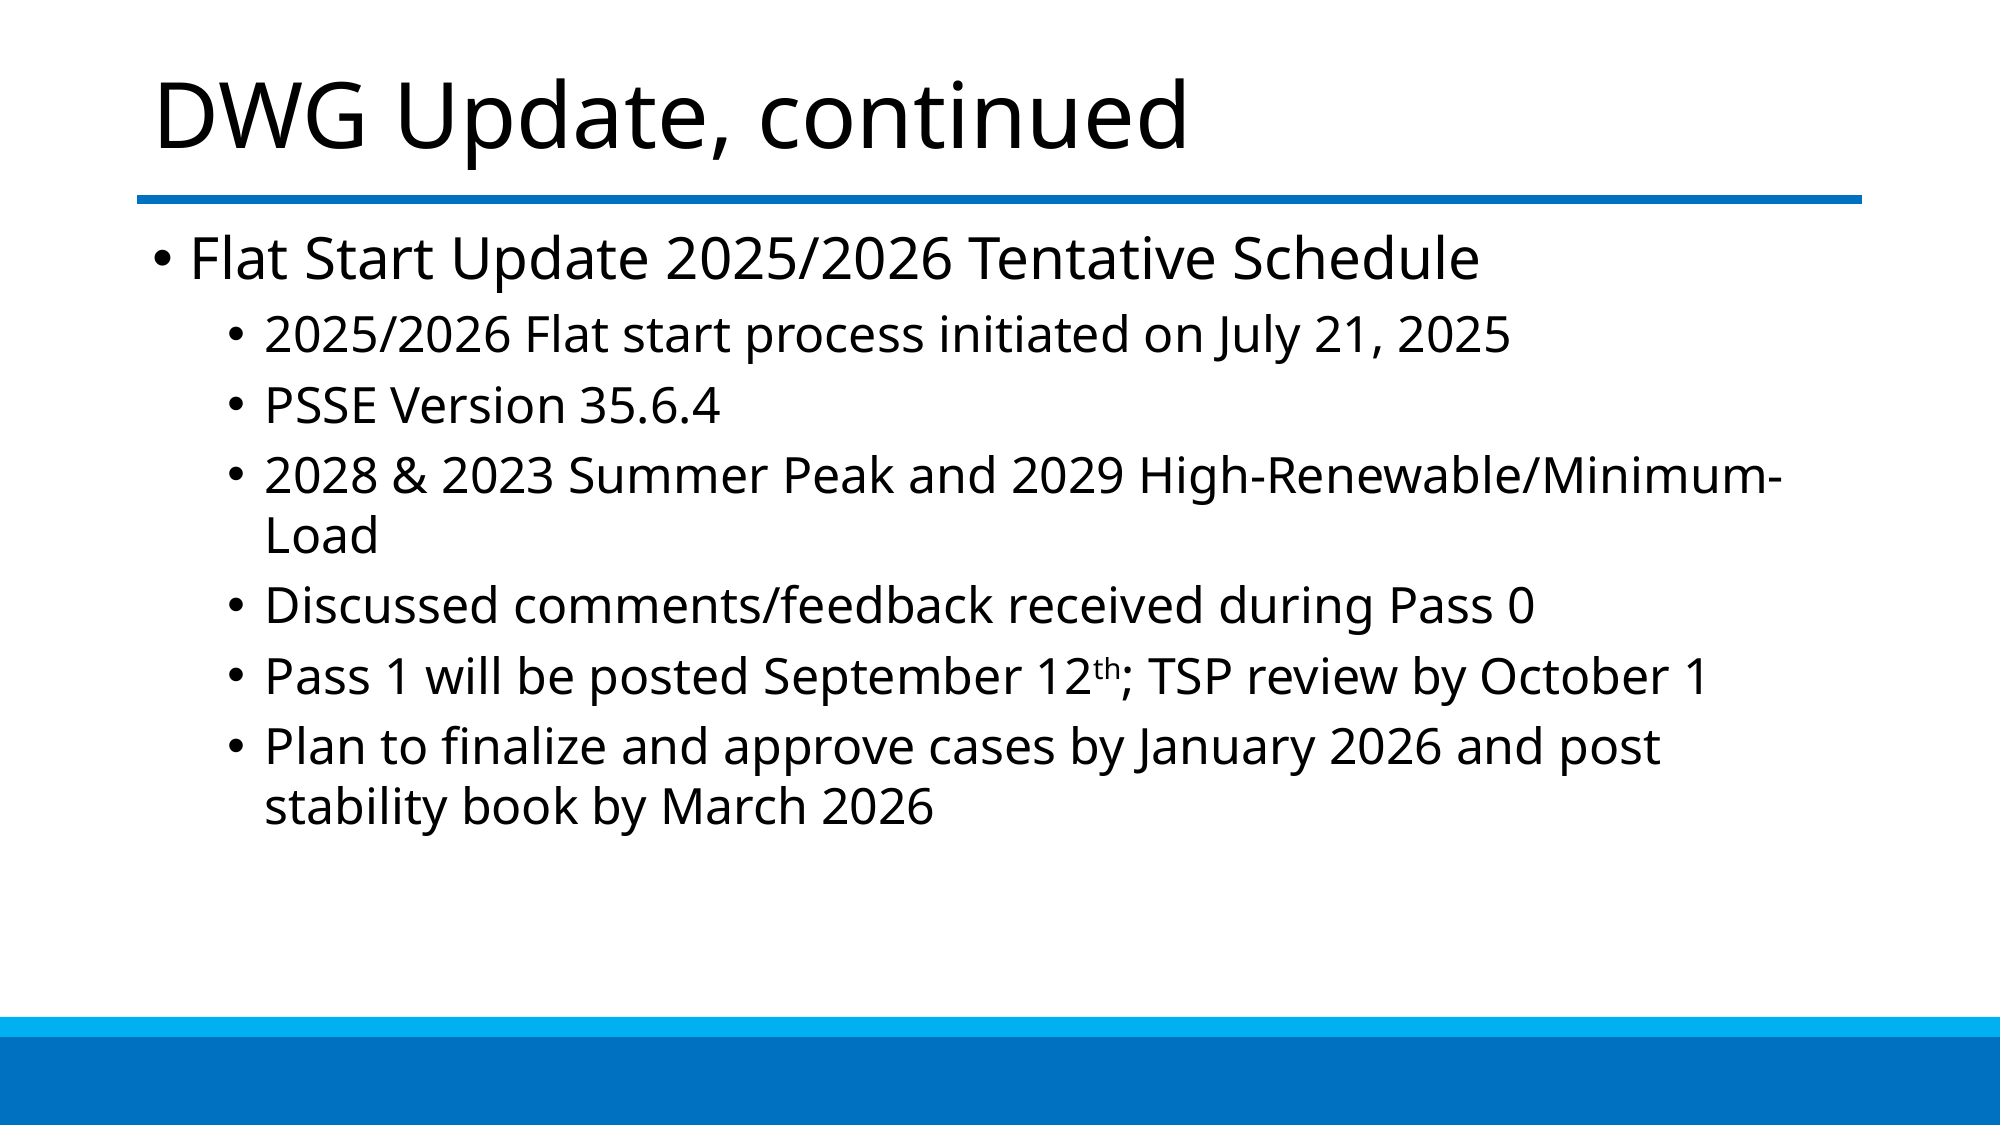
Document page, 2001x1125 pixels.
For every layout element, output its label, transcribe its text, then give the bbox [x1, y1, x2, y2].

title DWG Update, continued [137, 59, 1863, 178]
list Flat Start Update 2025/2026 Tentative Schedule 2025/2026 Flat start process initiated on July 21, 2025 PSSE Version 35.6.4 2028 & 2023 Summer Peak and 2029 High-Renewable/Minimum-Load Discussed comments/feedback received during Pass 0 Pass 1 will be posted September 12th; TSP review by October 1 Plan to finalize and approve cases by January 2026 and post stability book by March 2026 [137, 222, 1863, 1039]
